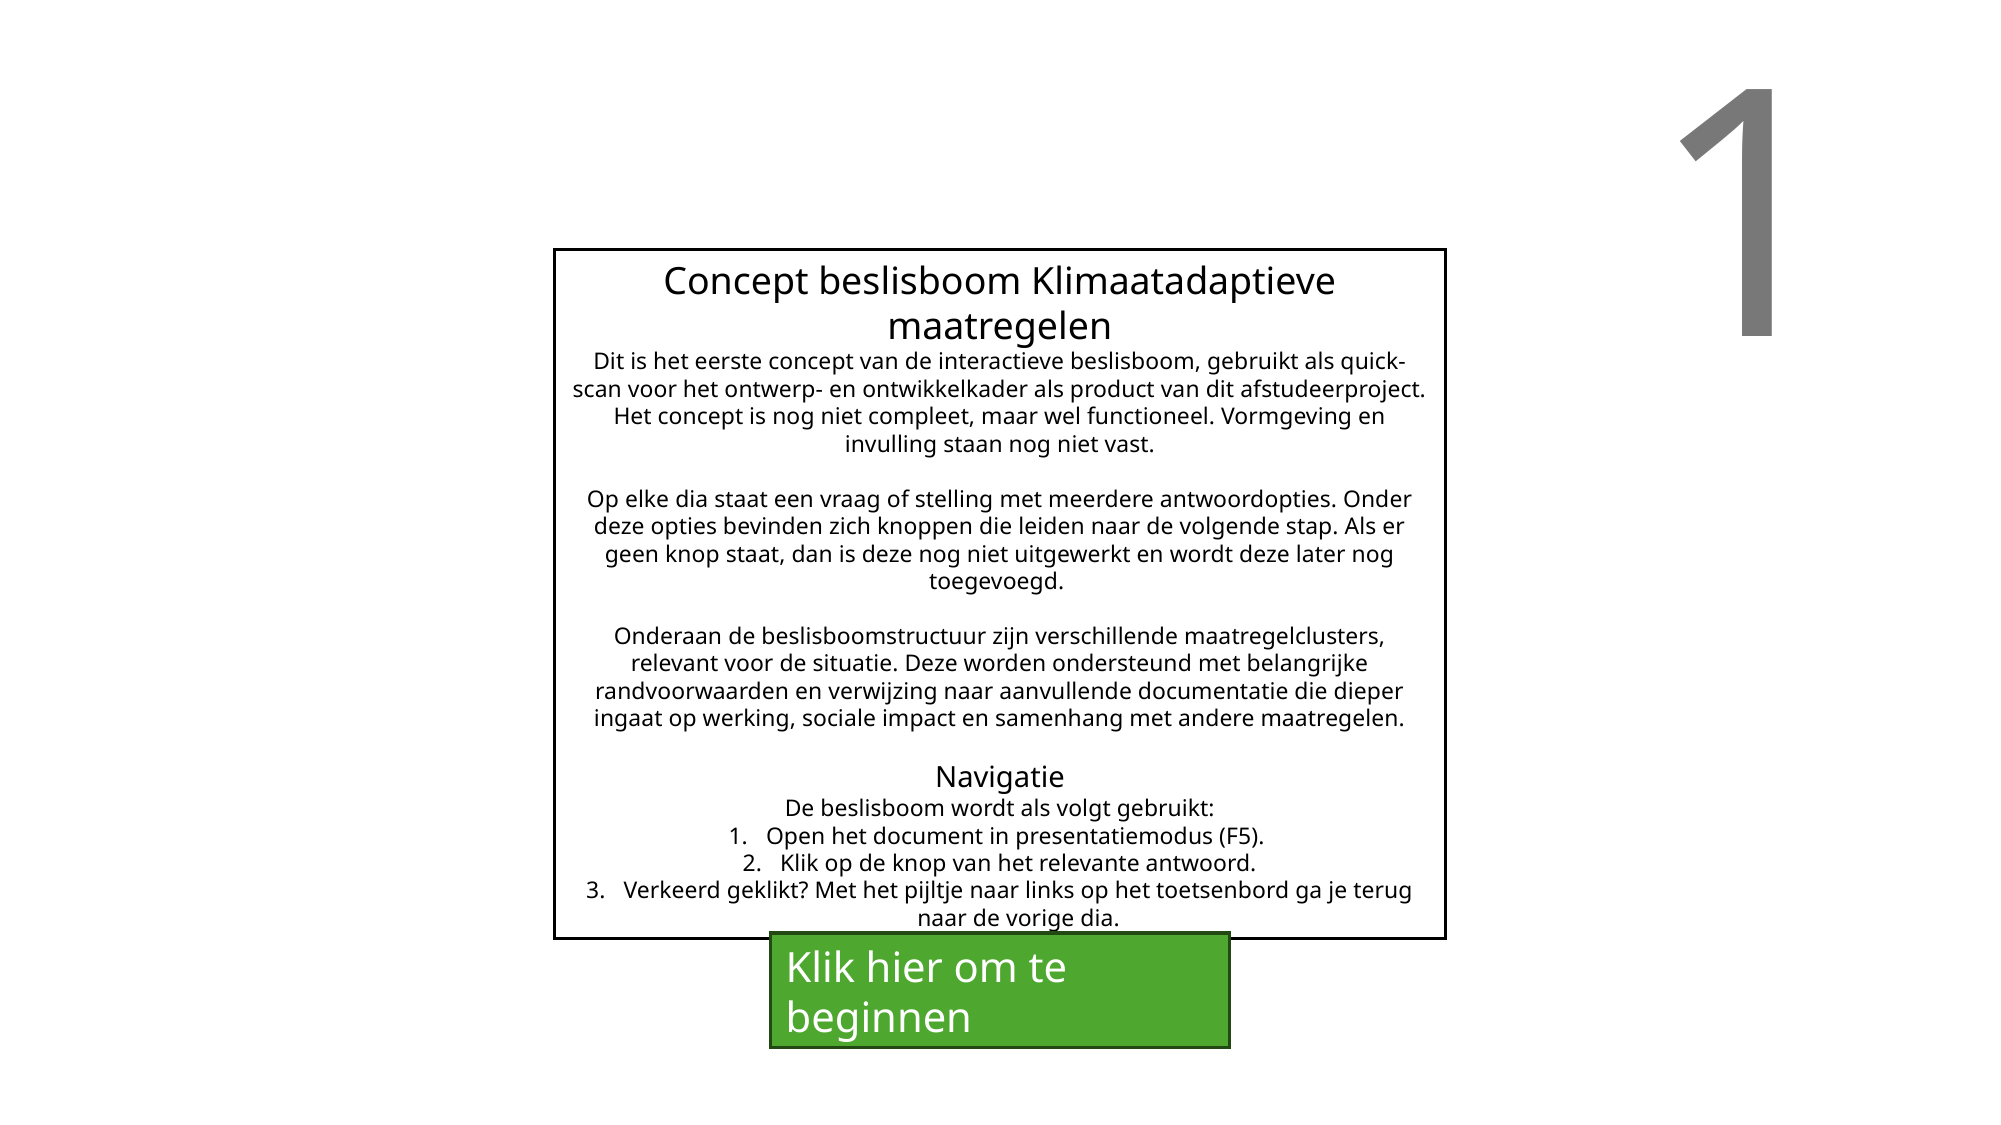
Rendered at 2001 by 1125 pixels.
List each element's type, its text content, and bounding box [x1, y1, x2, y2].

slide_number 1 [1396, 59, 1863, 393]
text_box Klik hier om te beginnen [769, 931, 1231, 1049]
text_box Concept beslisboom Klimaatadaptieve maatregelen Dit is het eerste concept van de interactieve beslisboom, gebruikt als quick-scan voor het ontwerp- en ontwikkelkader als product van dit afstudeerproject. Het concept is nog niet compleet, maar wel functioneel. Vormgeving en invulling staan nog niet vast. Op elke dia staat een vraag of stelling met meerdere antwoordopties. Onder deze opties bevinden zich knoppen die leiden naar de volgende stap. Als er geen knop staat, dan is deze nog niet uitgewerkt en wordt deze later nog toegevoegd. Onderaan de beslisboomstructuur zijn verschillende maatregelclusters, relevant voor de situatie. Deze worden ondersteund met belangrijke randvoorwaarden en verwijzing naar aanvullende documentatie die dieper ingaat op werking, sociale impact en samenhang met andere maatregelen. Navigatie De beslisboom wordt als volgt gebruikt: Open het document in presentatiemodus (F5). Klik op de knop van het relevante antwoord. Verkeerd geklikt? Met het pijltje naar links op het toetsenbord ga je terug naar de vorige dia. [553, 248, 1447, 940]
